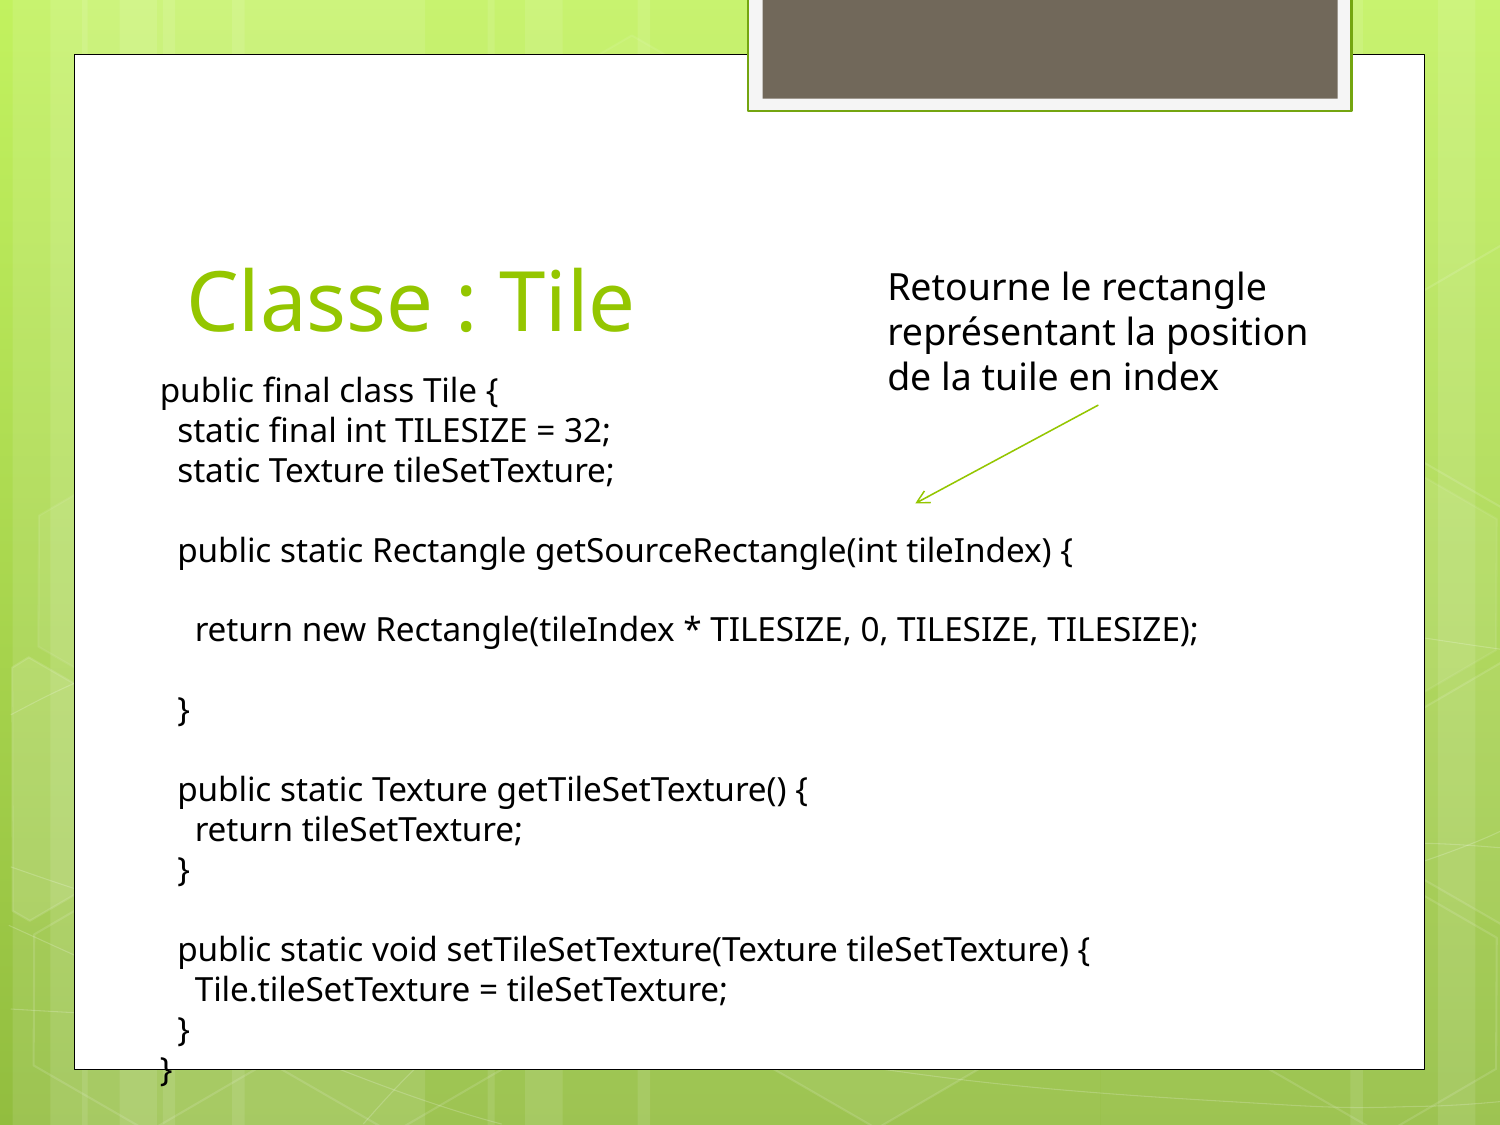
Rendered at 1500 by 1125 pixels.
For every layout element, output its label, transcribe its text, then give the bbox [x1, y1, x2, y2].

text_box Retourne le rectangle représentant la position de la tuile en index [872, 255, 1325, 405]
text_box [915, 406, 1099, 504]
text_box public final class Tile { static final int TILESIZE = 32; static Texture tileSetTexture; public static Rectangle getSourceRectangle(int tileIndex) { return new Rectangle(tileIndex * TILESIZE, 0, TILESIZE, TILESIZE); } public static Texture getTileSetTexture() { return tileSetTexture; } public static void setTileSetTexture(Texture tileSetTexture) { Tile.tileSetTexture = tileSetTexture; } } [145, 361, 1216, 1095]
title Classe : Tile [171, 168, 1324, 357]
